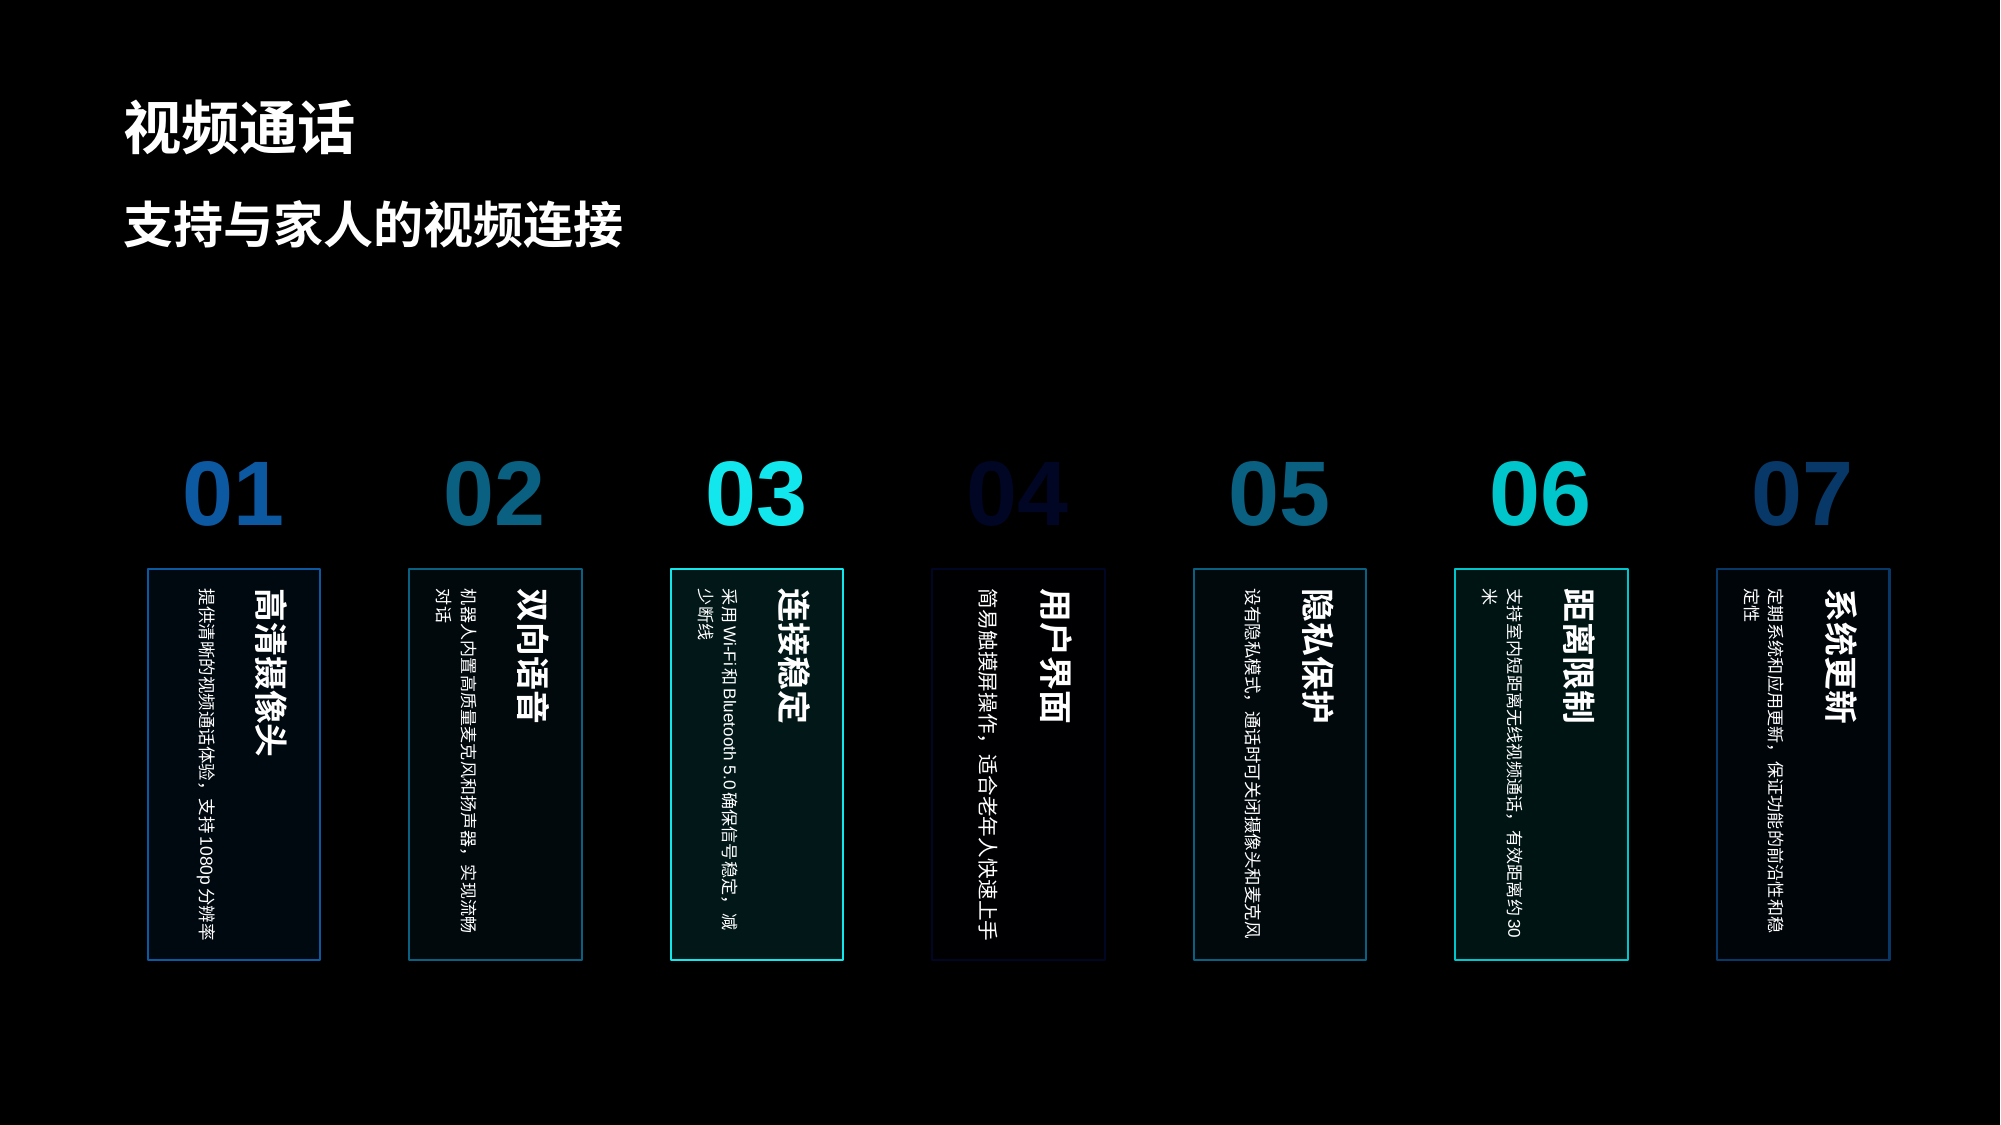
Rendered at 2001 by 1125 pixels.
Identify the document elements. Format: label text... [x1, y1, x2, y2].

title 视频通话 [108, 21, 1890, 169]
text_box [108, 186, 1890, 960]
